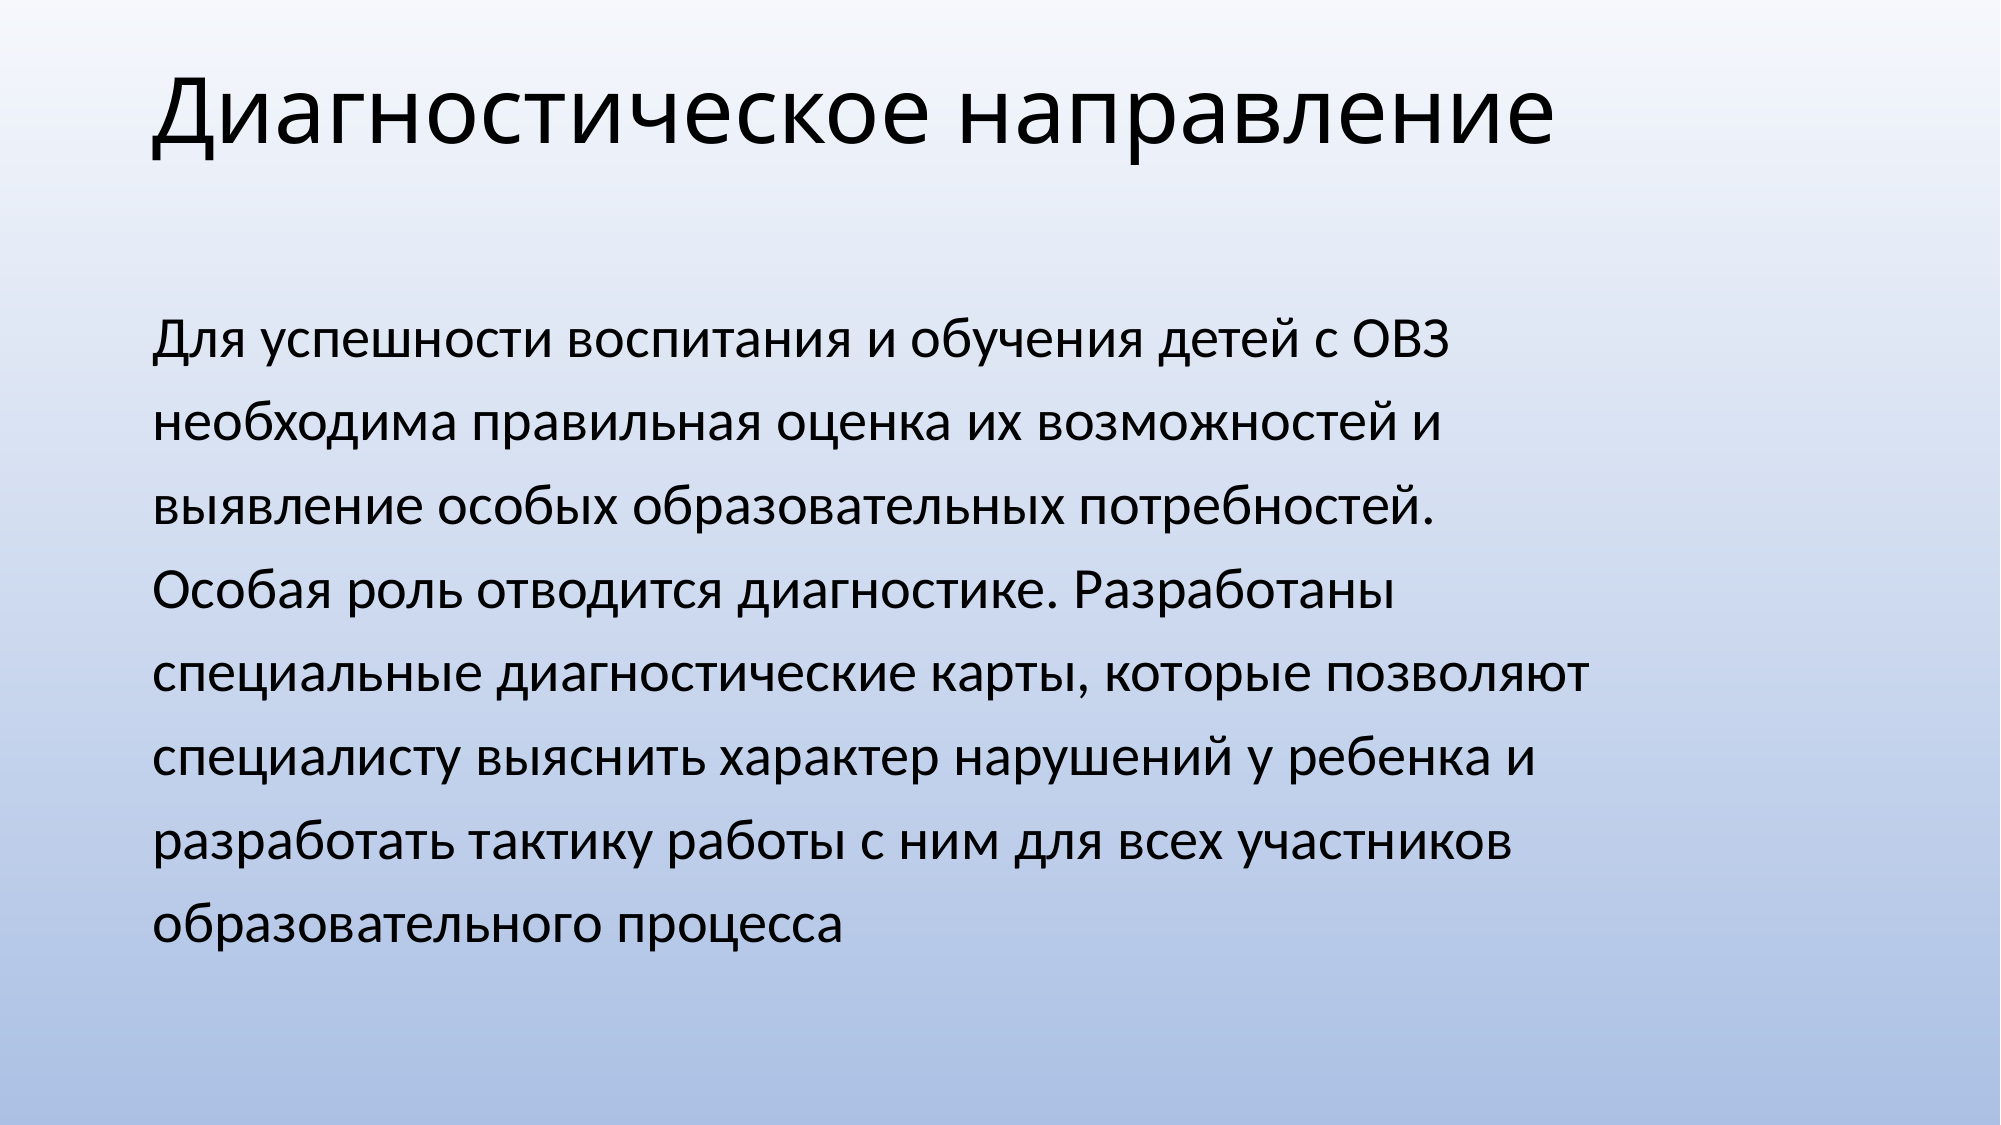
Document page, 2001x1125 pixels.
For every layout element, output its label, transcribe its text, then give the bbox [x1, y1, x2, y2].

title Диагностическое направление [137, 59, 1863, 278]
list Для успешности воспитания и обучения детей с ОВЗ необходима правильная оценка их возможностей и выявление особых образовательных потребностей. Особая роль отводится диагностике. Разработаны специальные диагностические карты, которые позволяют специалисту выяснить характер нарушений у ребенка и разработать тактику работы с ним для всех участников образовательного процесса [137, 299, 1863, 1014]
